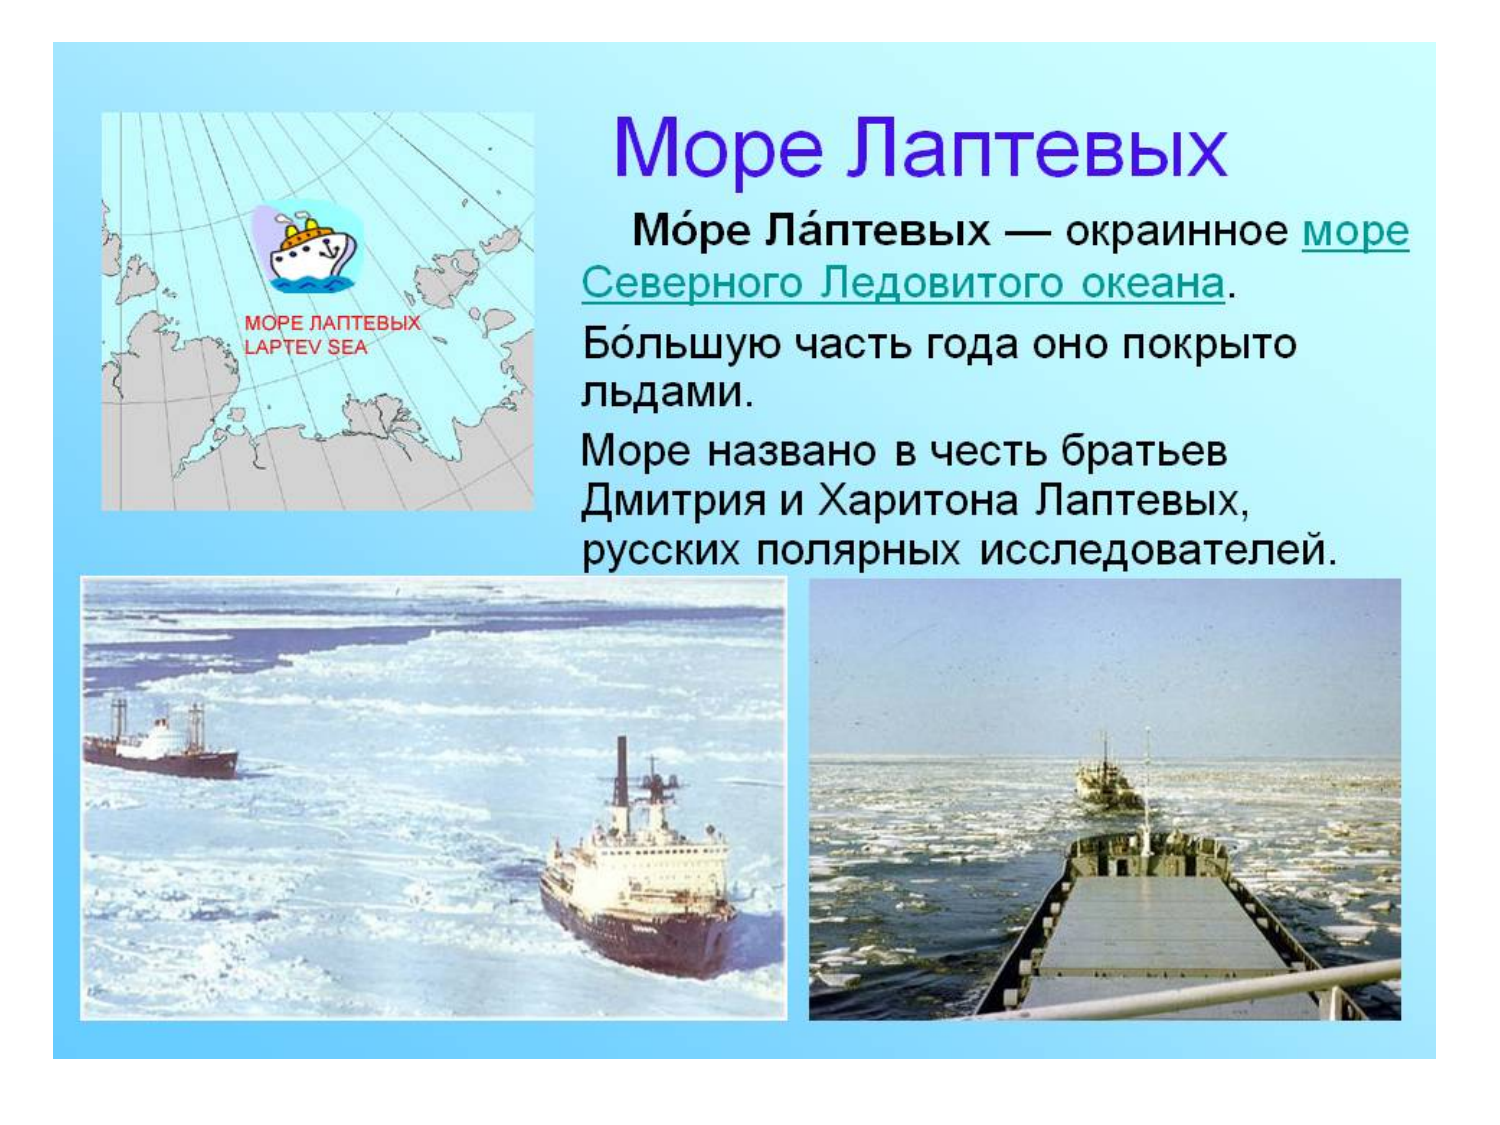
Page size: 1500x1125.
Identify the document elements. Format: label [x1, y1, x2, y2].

picture [52, 42, 1436, 1059]
